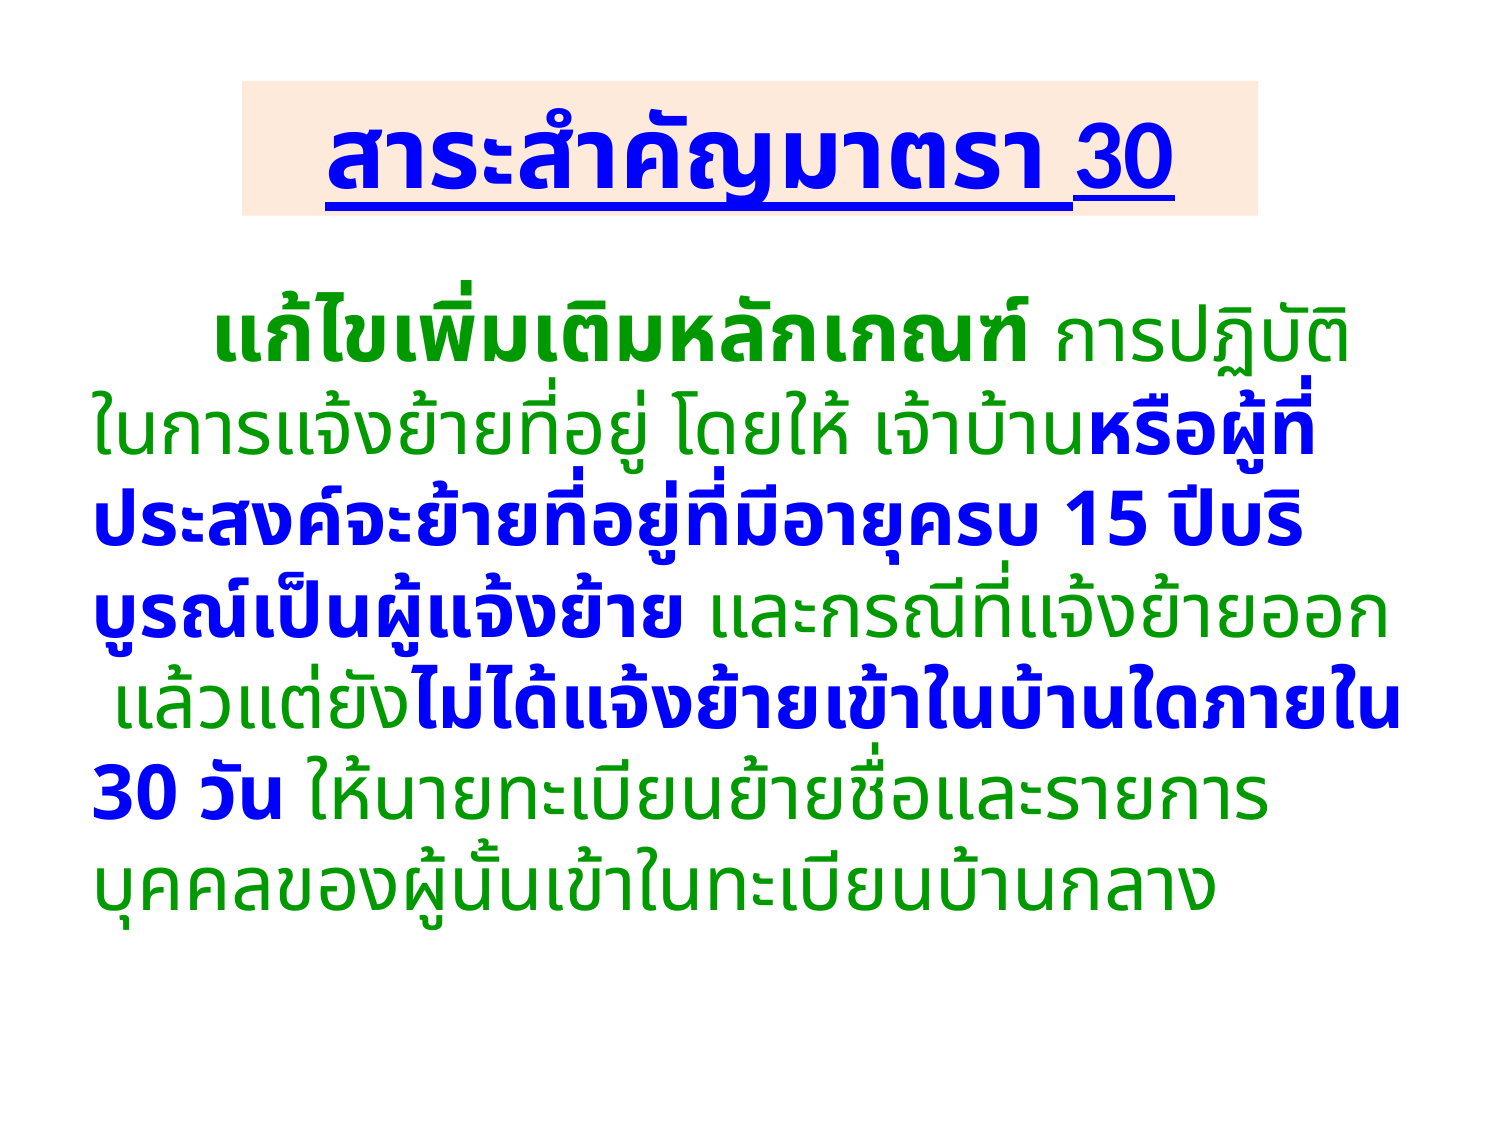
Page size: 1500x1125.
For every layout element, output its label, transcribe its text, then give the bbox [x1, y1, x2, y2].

text_box สาระสำคัญมาตรา 30 [242, 80, 1258, 216]
title แก้ไขเพิ่มเติมหลักเกณฑ์ การปฏิบัติในการแจ้งย้ายที่อยู่ โดยให้ เจ้าบ้านหรือผู้ที่ประสงค์จะย้ายที่อยู่ที่มีอายุครบ 15 ปีบริบูรณ์เป็นผู้แจ้งย้าย และกรณีที่แจ้งย้ายออก แล้วแต่ยังไม่ได้แจ้งย้ายเข้าในบ้านใดภายใน 30 วัน ให้นายทะเบียนย้ายชื่อและรายการบุคคลของผู้นั้นเข้าในทะเบียนบ้านกลาง [76, 255, 1424, 950]
